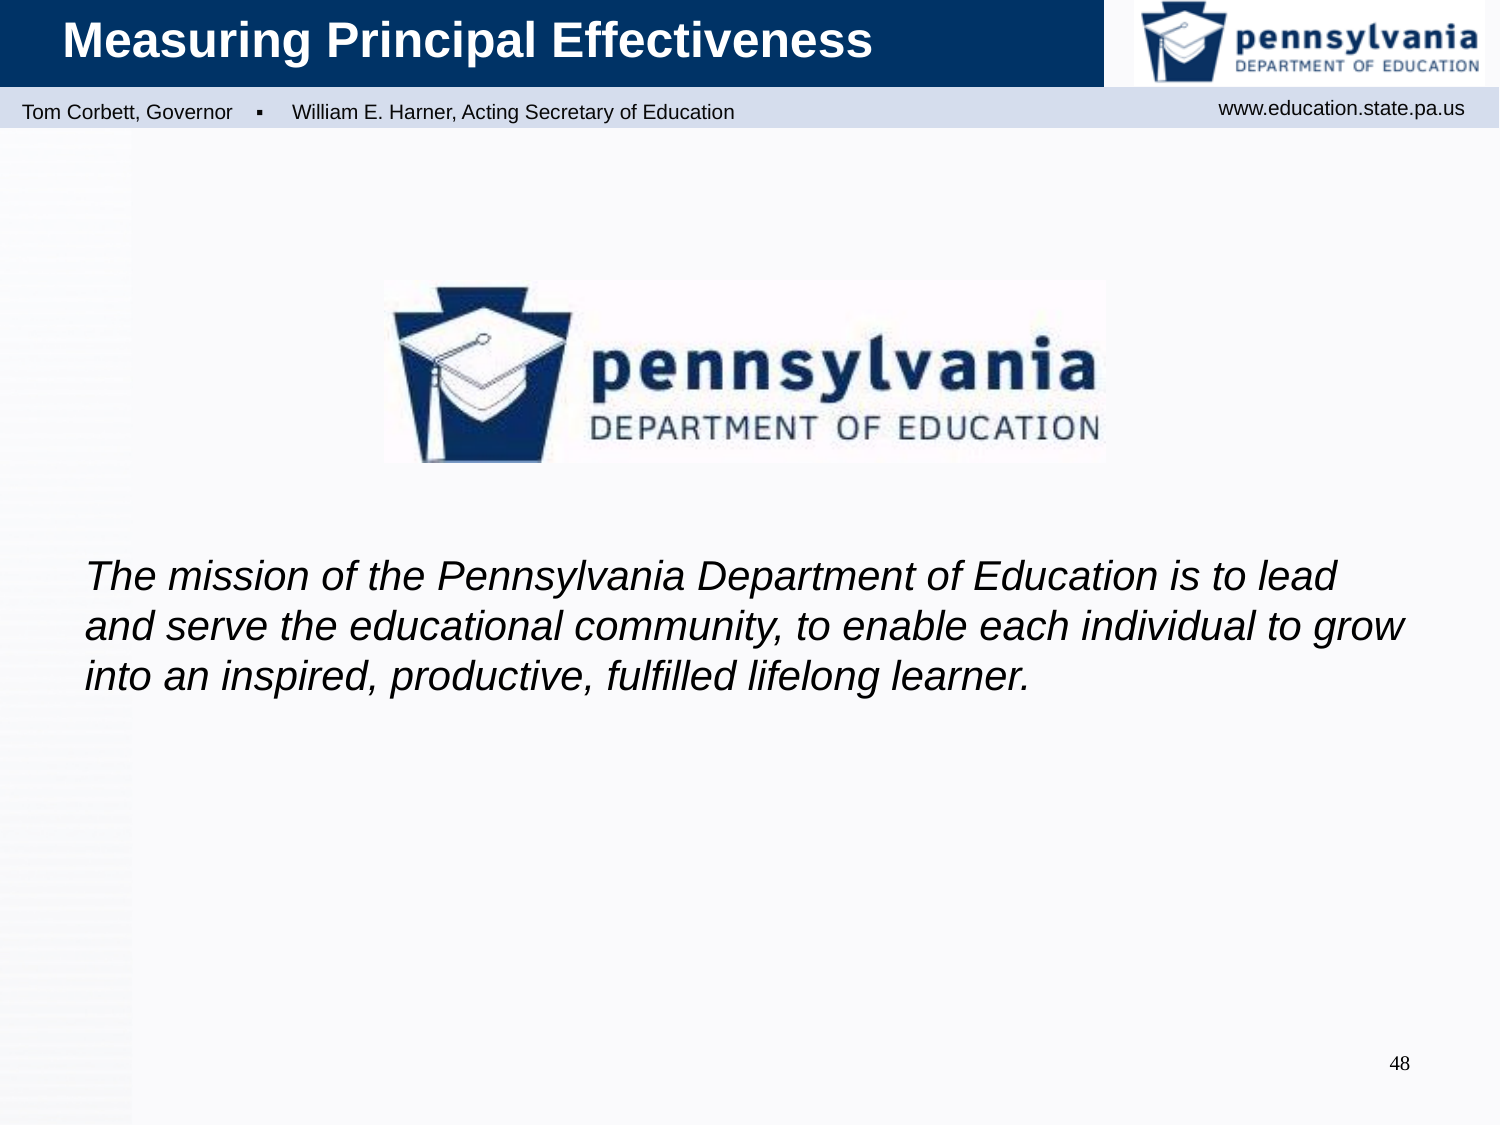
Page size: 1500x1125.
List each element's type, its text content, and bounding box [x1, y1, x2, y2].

picture [0, 0, 1500, 1125]
text_box 48 [1374, 1042, 1444, 1103]
text_box The mission of the Pennsylvania Department of Education is to lead and serve the educational community, to enable each individual to grow into an inspired, productive, fulfilled lifelong learner. [69, 541, 1420, 706]
